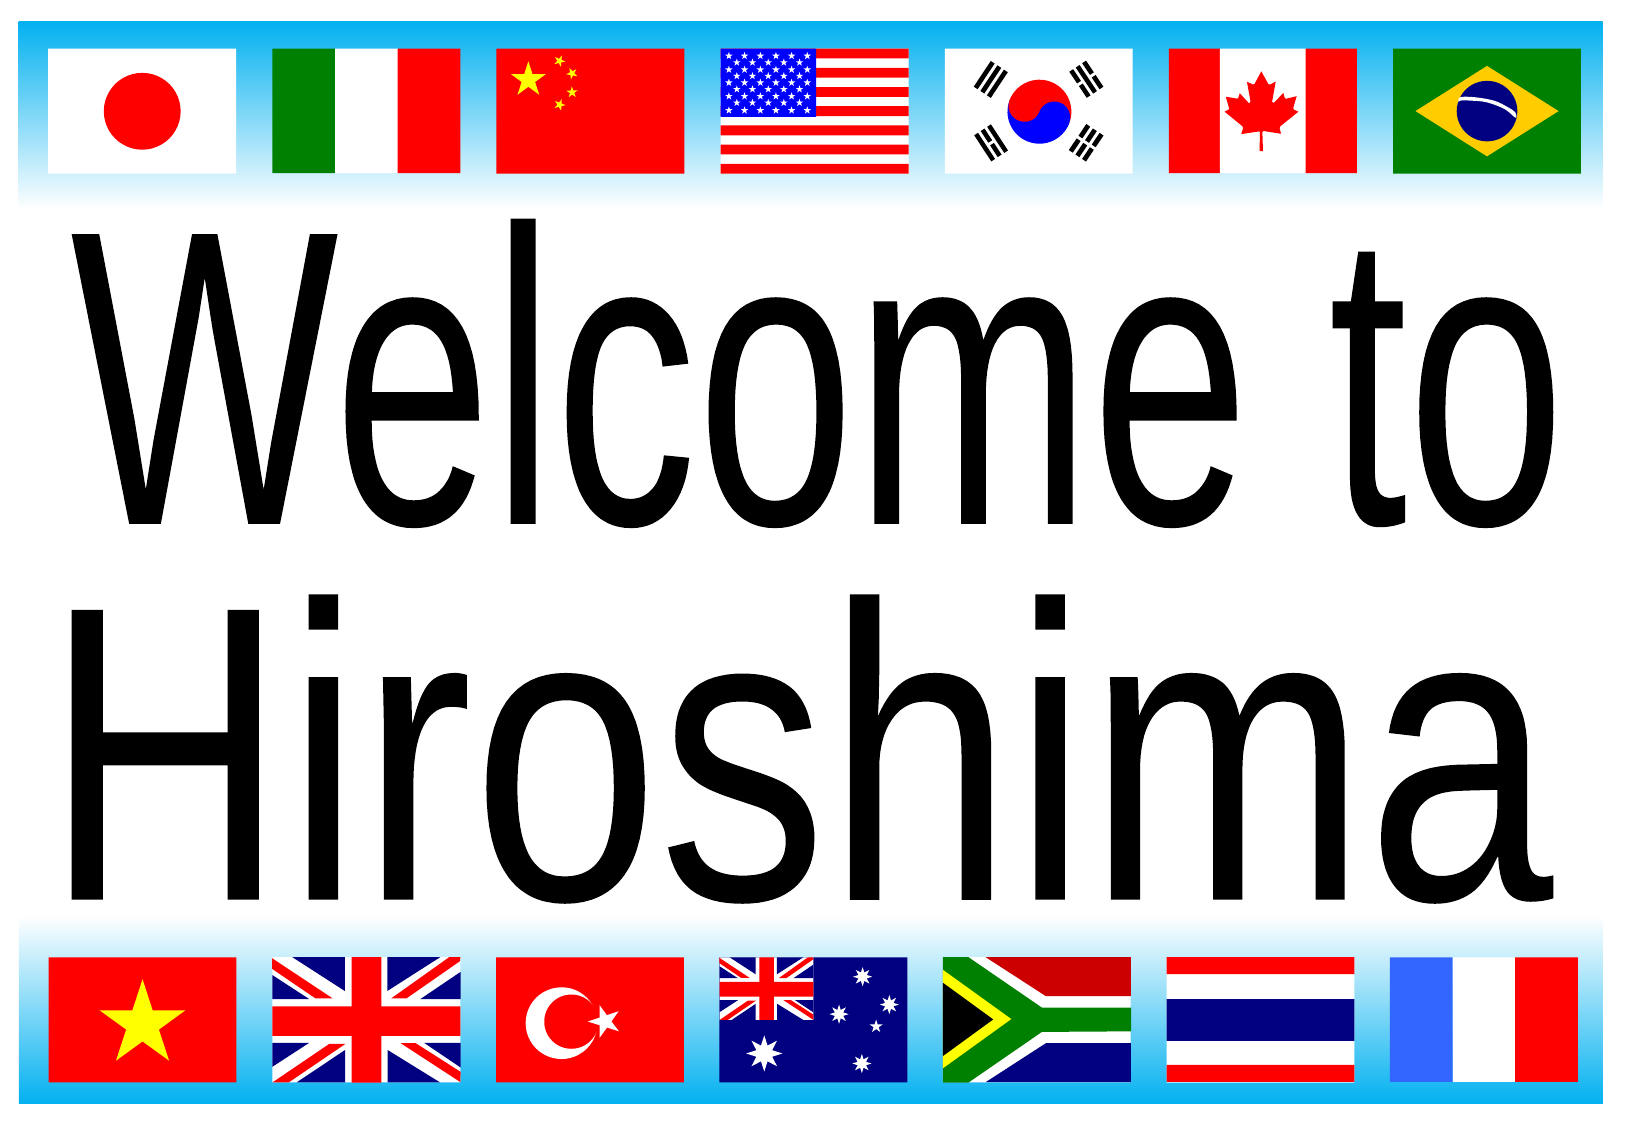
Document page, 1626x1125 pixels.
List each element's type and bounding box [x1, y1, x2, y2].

text_box [17, 20, 1605, 211]
text_box [17, 914, 1605, 1105]
text_box [48, 48, 1582, 1083]
